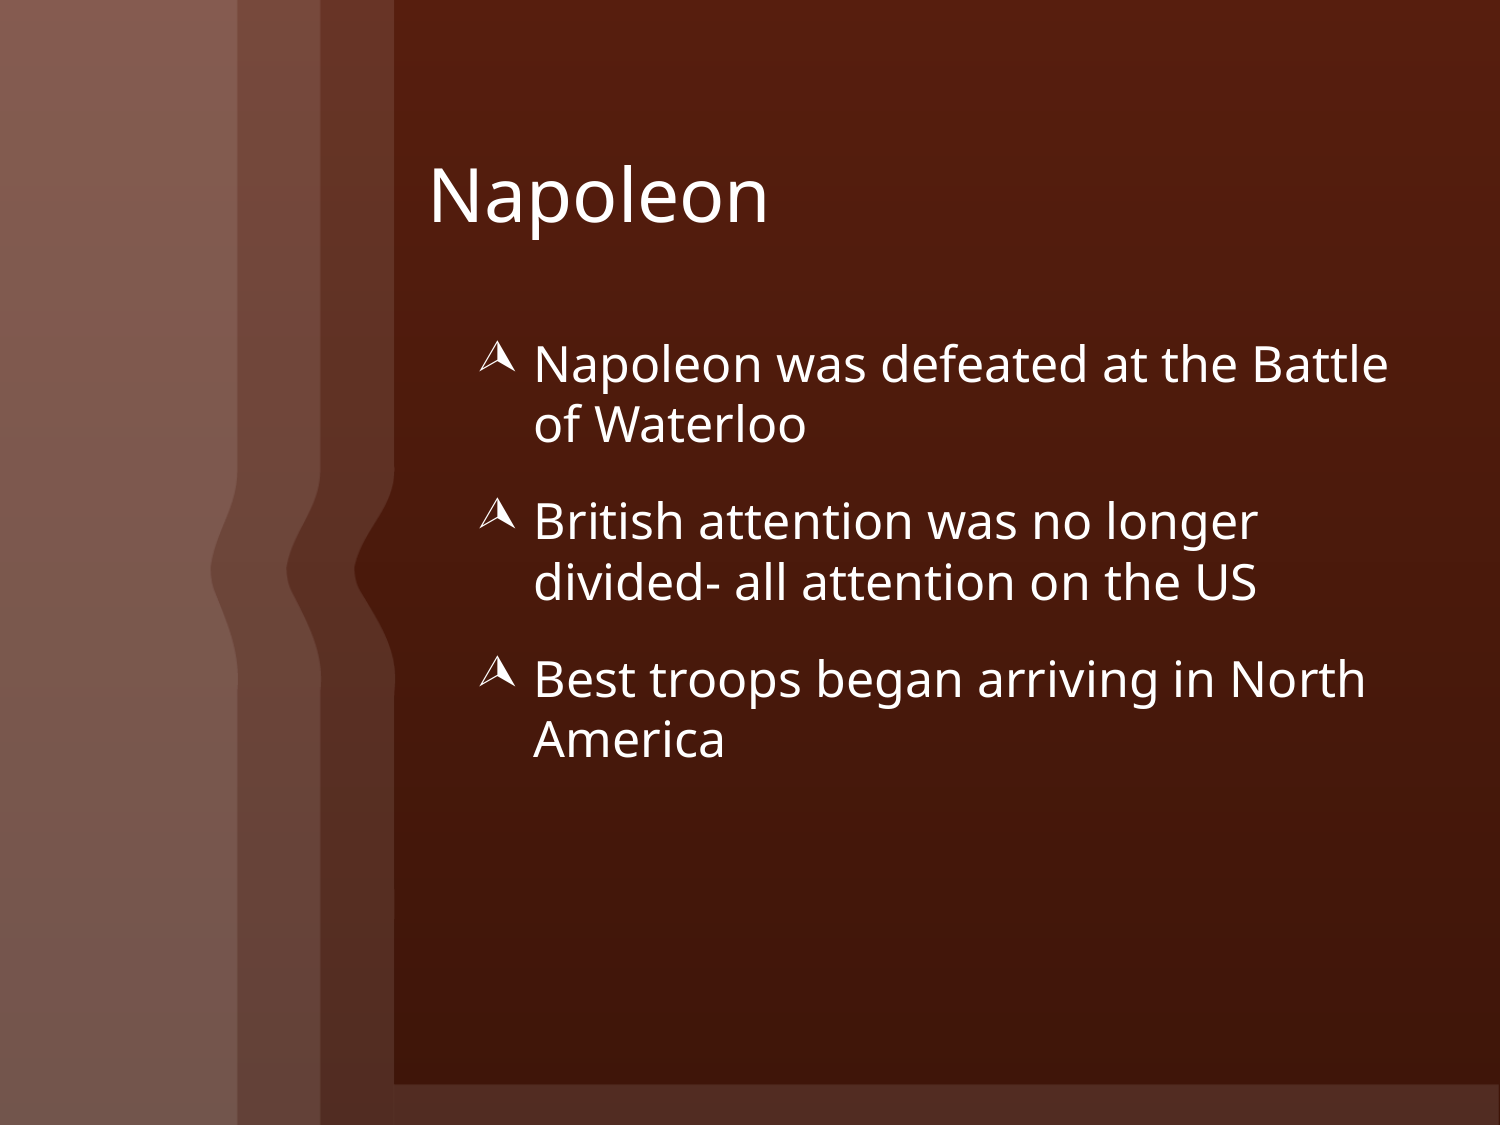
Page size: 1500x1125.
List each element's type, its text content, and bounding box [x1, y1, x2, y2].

title Napoleon [412, 57, 1425, 246]
picture [0, 0, 1500, 1125]
list Napoleon was defeated at the Battle of Waterloo British attention was no longer divided- all attention on the US Best troops began arriving in North America [462, 324, 1425, 1000]
